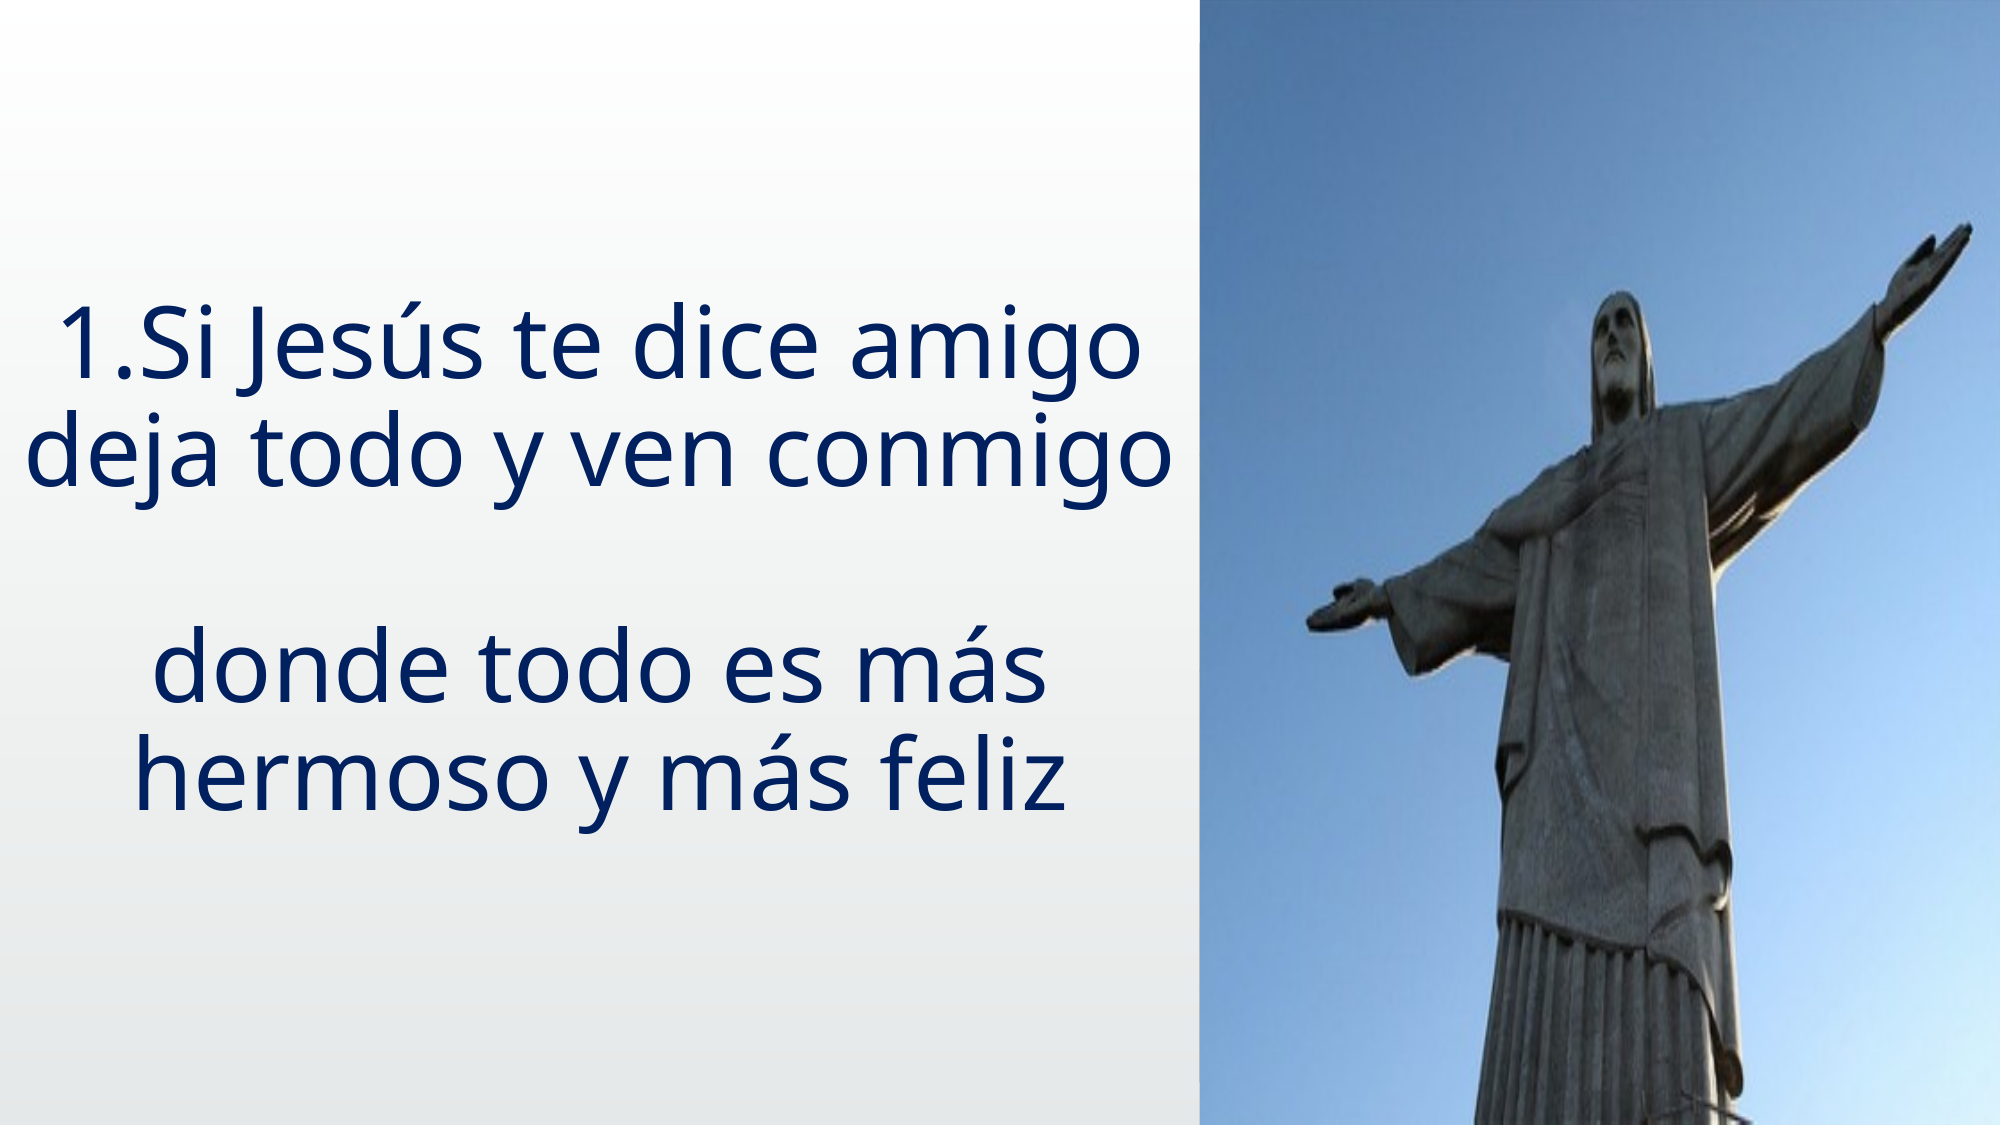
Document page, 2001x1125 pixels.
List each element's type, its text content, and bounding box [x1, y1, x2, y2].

title 1.Si Jesús te dice amigo deja todo y ven conmigo donde todo es más hermoso y más feliz [0, 0, 1200, 1125]
picture [1200, 0, 2000, 1125]
